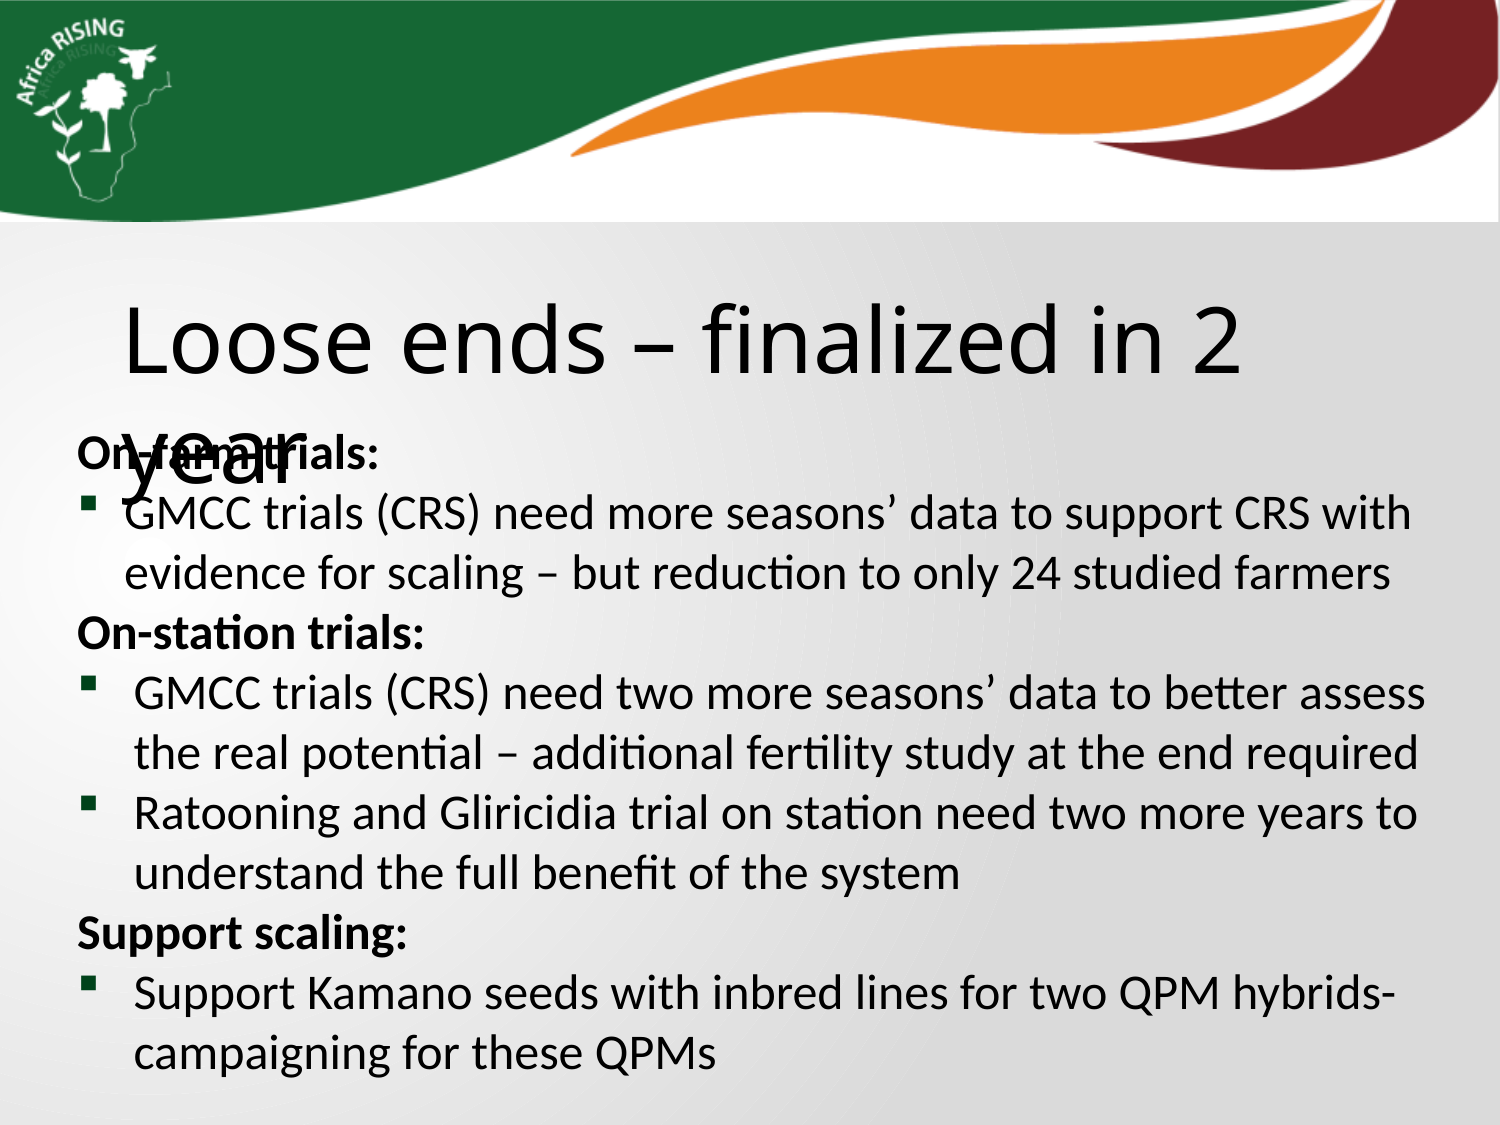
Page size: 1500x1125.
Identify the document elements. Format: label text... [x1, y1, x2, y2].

text_box On-farm trials: GMCC trials (CRS) need more seasons’ data to support CRS with evidence for scaling – but reduction to only 24 studied farmers On-station trials: GMCC trials (CRS) need two more seasons’ data to better assess the real potential – additional fertility study at the end required Ratooning and Gliricidia trial on station need two more years to understand the full benefit of the system Support scaling: Support Kamano seeds with inbred lines for two QPM hybrids- campaigning for these QPMs [62, 412, 1475, 1125]
picture [0, 0, 1499, 222]
list Loose ends – finalized in 2 year [87, 275, 1450, 412]
